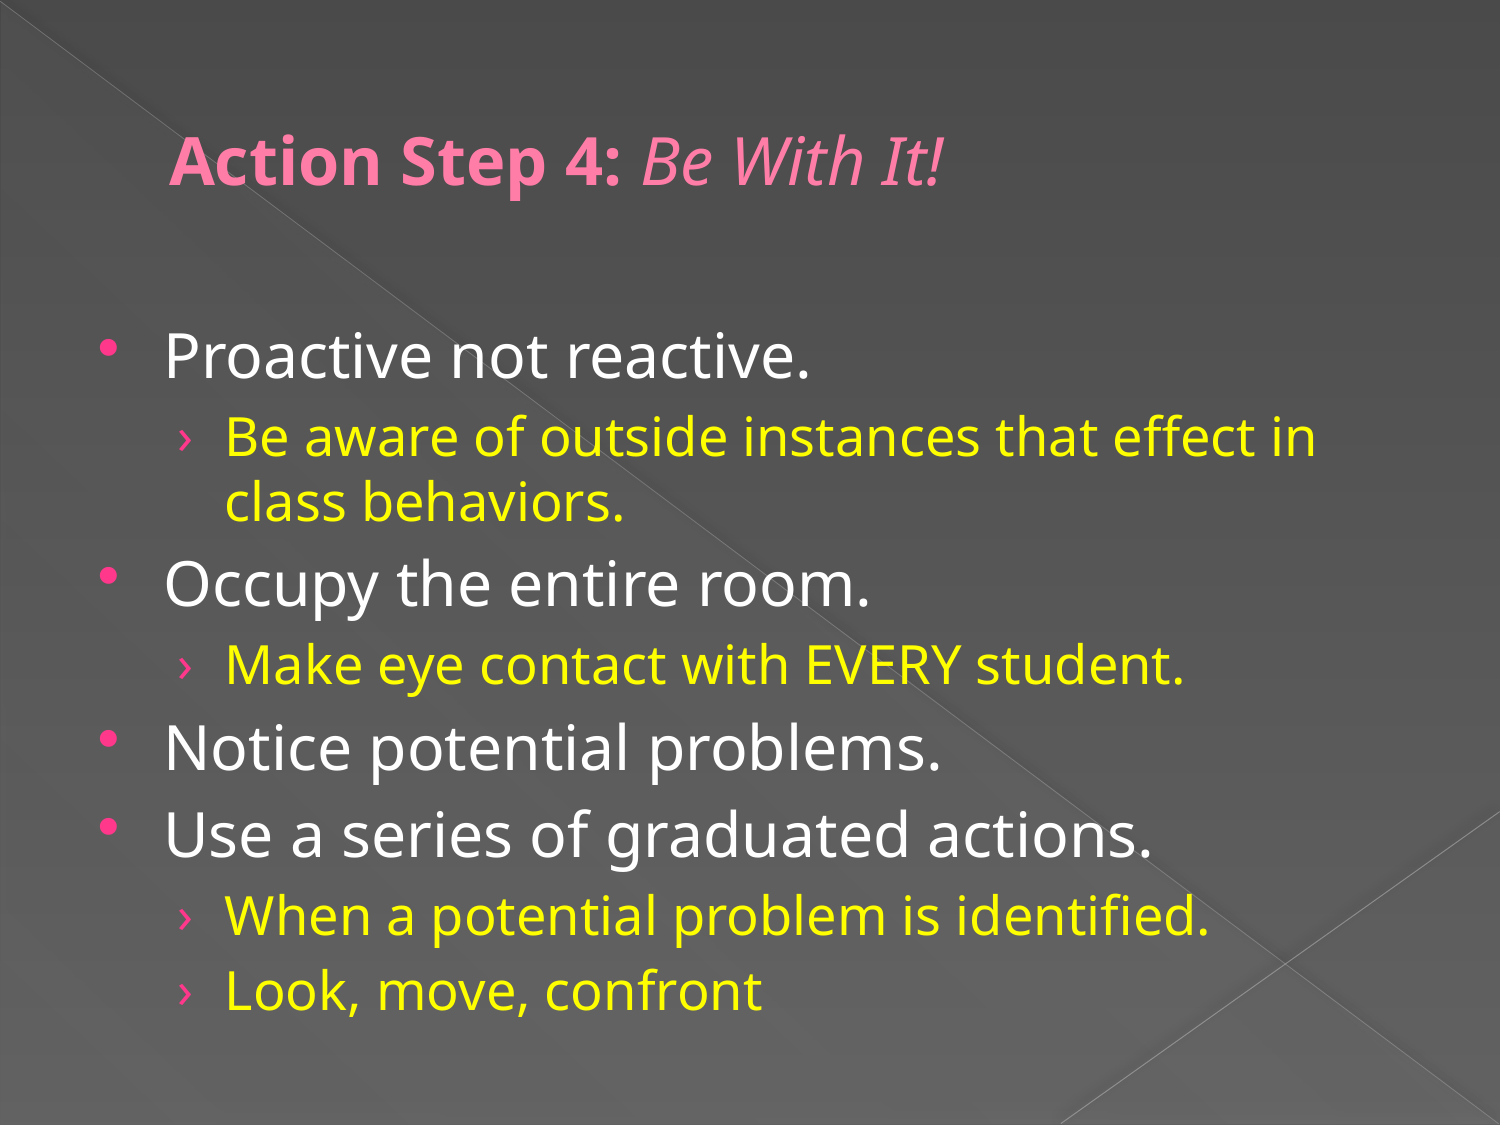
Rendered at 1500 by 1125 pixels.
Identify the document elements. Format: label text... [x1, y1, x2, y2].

list Proactive not reactive. Be aware of outside instances that effect in class behaviors. Occupy the entire room. Make eye contact with EVERY student. Notice potential problems. Use a series of graduated actions. When a potential problem is identified. Look, move, confront [75, 308, 1425, 1059]
title Action Step 4: Be With It! [75, 43, 1425, 274]
